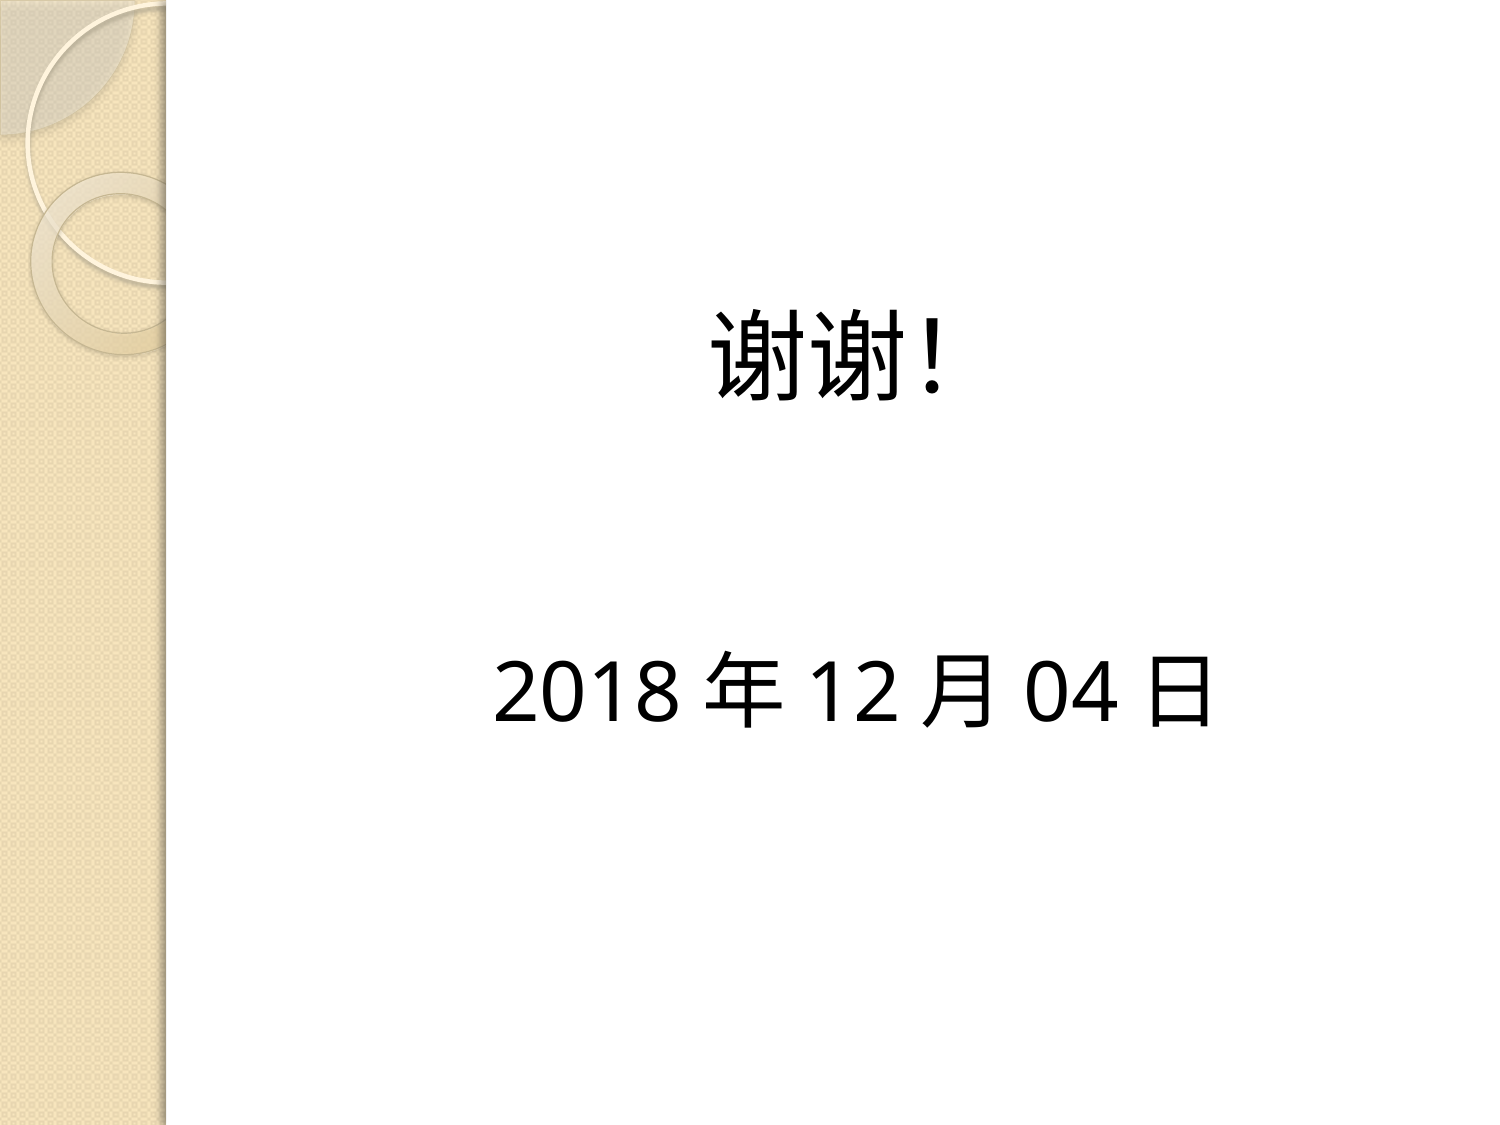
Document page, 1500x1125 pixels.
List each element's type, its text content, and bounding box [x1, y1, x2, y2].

list 谢谢！ 2018年12月04日 [235, 113, 1466, 1025]
